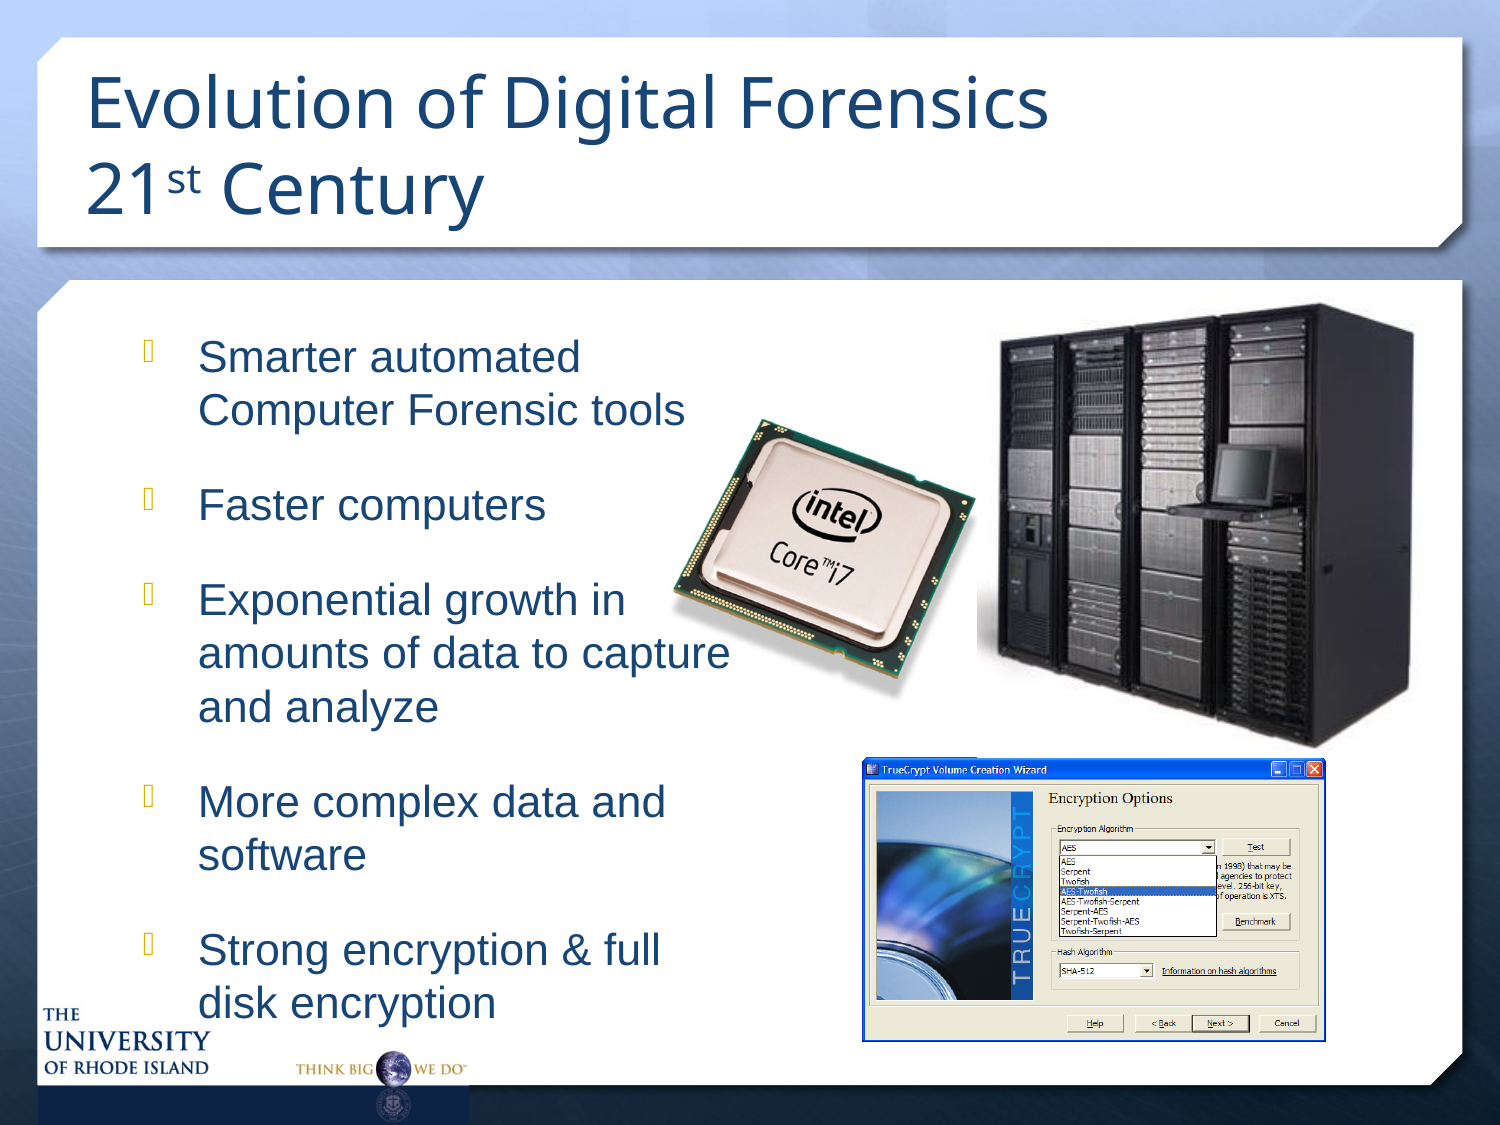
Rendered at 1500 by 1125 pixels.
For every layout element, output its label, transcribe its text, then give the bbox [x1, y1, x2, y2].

picture [655, 294, 1440, 1043]
picture [38, 1004, 469, 1125]
title Evolution of Digital Forensics 21st Century [70, 48, 1440, 236]
list Smarter automated Computer Forensic tools Faster computers Exponential growth in amounts of data to capture and analyze More complex data and software Strong encryption & full disk encryption [127, 319, 749, 1042]
